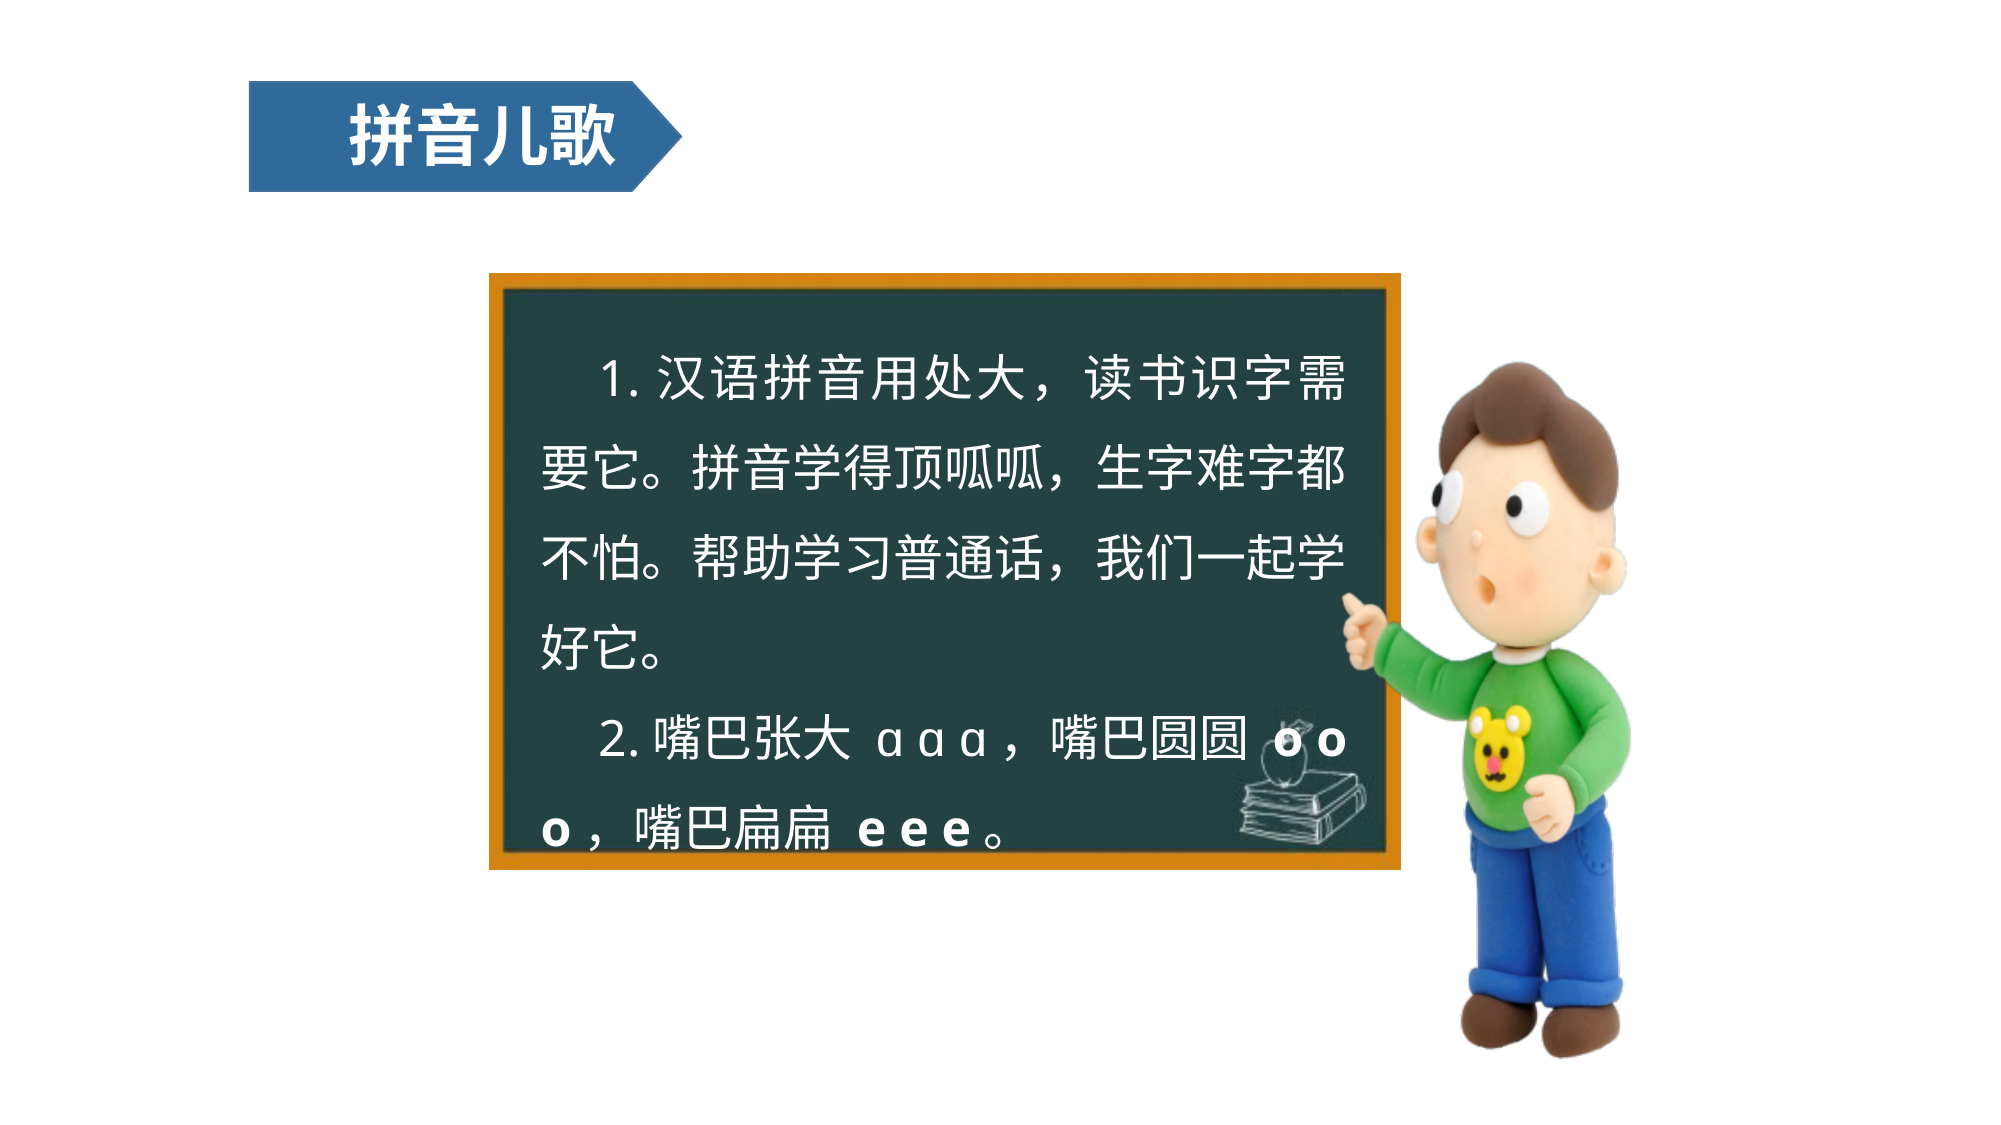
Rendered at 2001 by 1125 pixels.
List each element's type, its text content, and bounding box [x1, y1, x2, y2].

text_box [249, 82, 644, 191]
text_box [651, 103, 682, 170]
text_box 拼音儿歌 [334, 95, 651, 178]
picture [1333, 337, 1642, 1070]
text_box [489, 273, 1401, 870]
